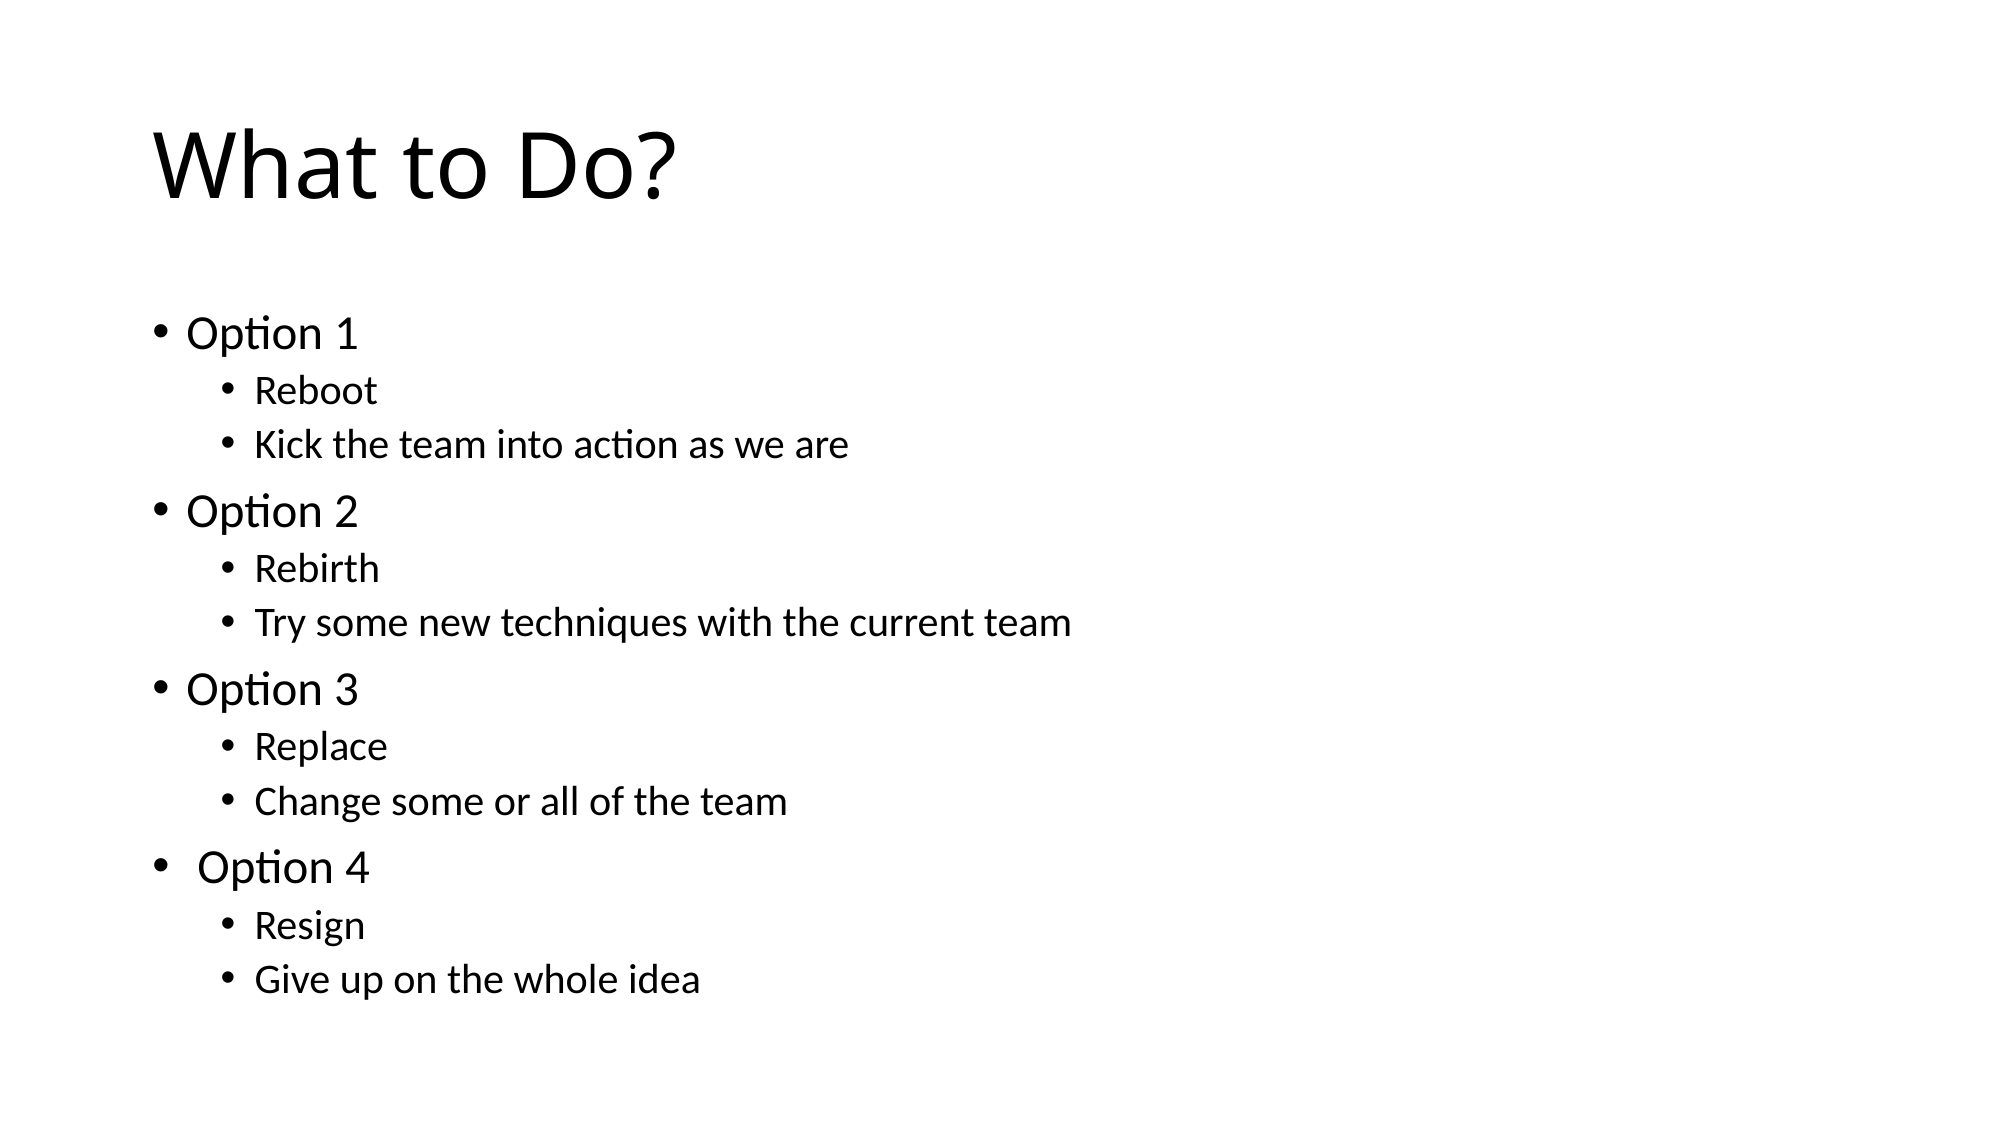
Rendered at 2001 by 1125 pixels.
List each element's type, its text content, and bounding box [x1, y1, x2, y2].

title What to Do? [137, 59, 1863, 278]
list Option 1 Reboot Kick the team into action as we are Option 2 Rebirth Try some new techniques with the current team Option 3 Replace Change some or all of the team Option 4 Resign Give up on the whole idea [137, 299, 1863, 1014]
